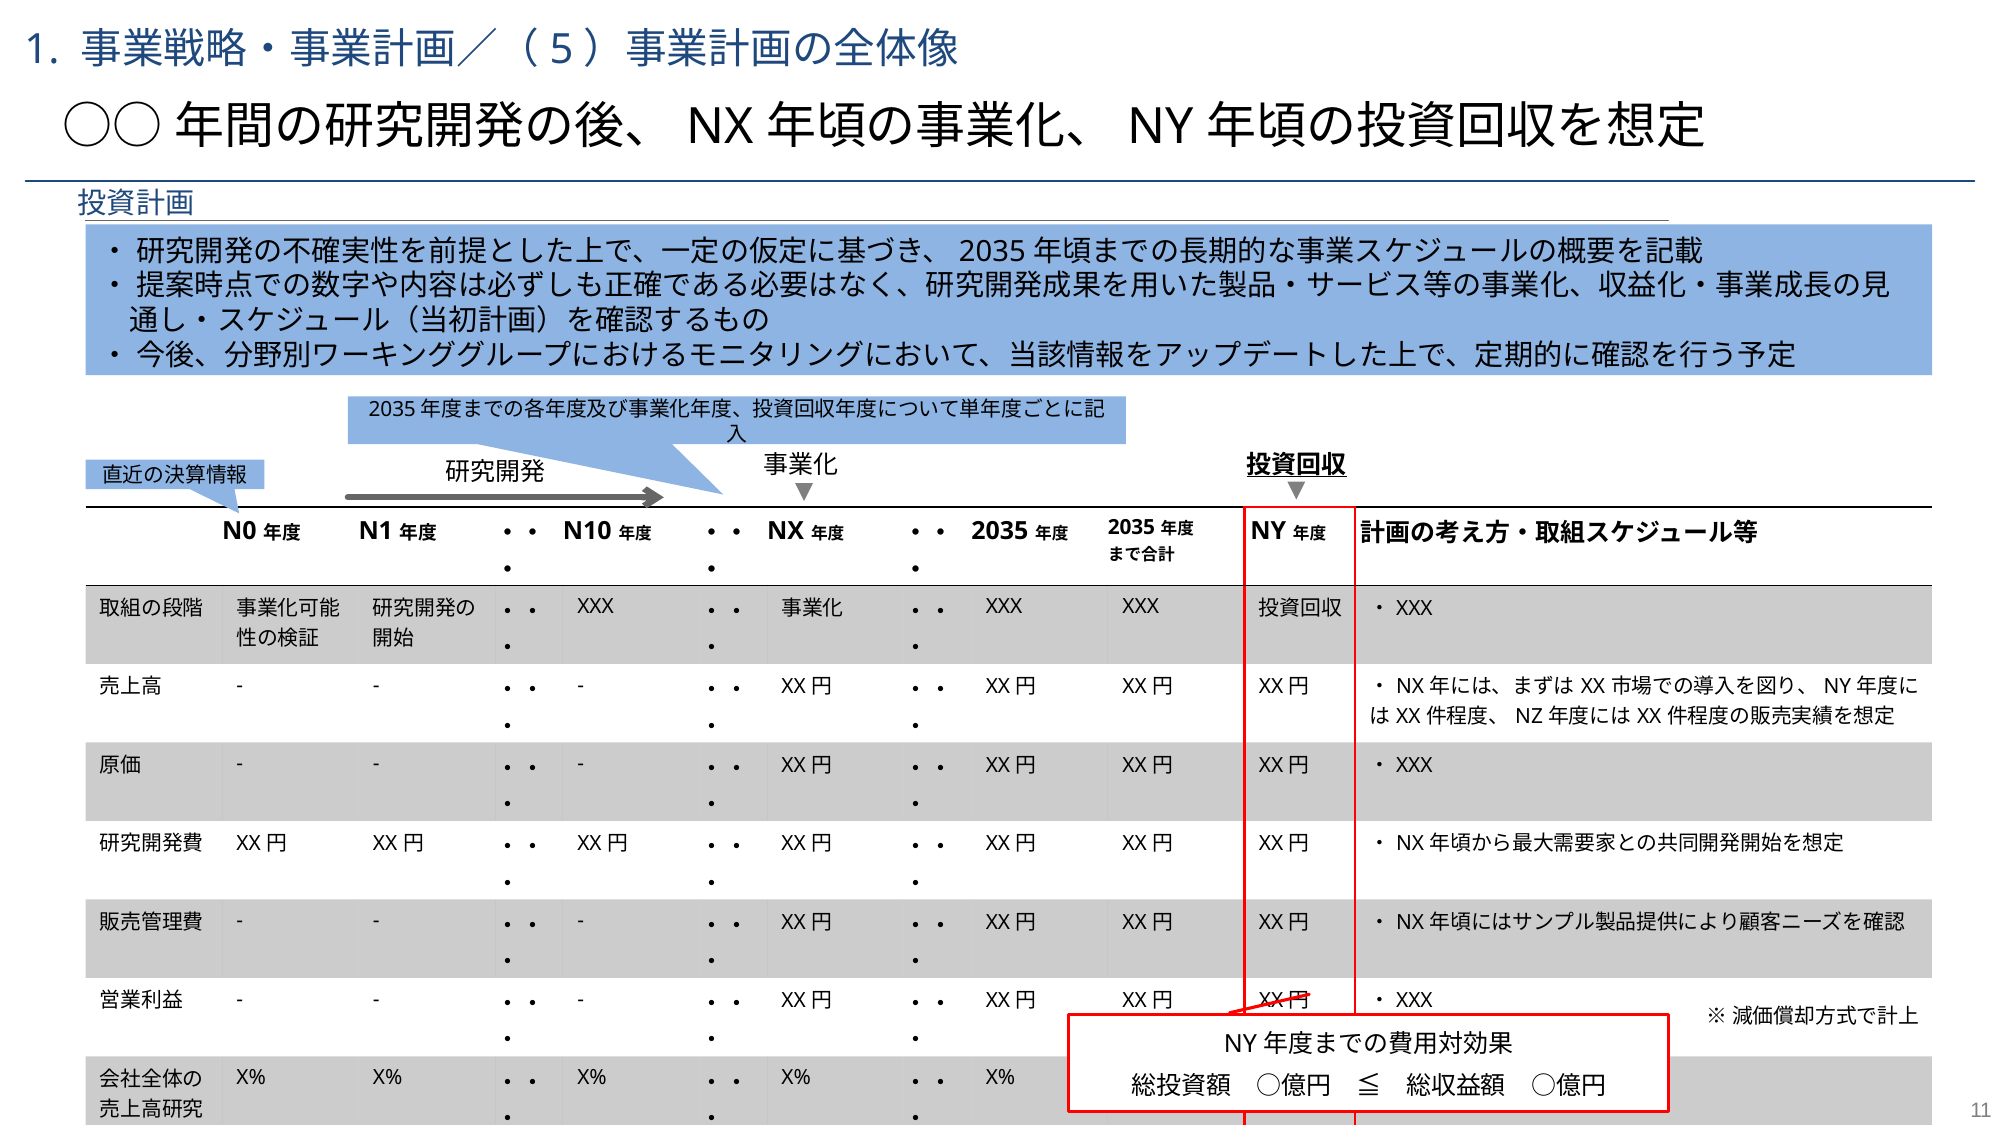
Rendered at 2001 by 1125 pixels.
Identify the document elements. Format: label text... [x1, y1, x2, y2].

table_cell XX円 [767, 664, 904, 742]
table_cell XX円 [1246, 978, 1354, 1014]
table_header 2035年度 まで合計 [1108, 508, 1243, 585]
table_cell XX円 [971, 821, 1108, 899]
table_cell XX円 [767, 978, 904, 1056]
table_cell - [222, 664, 359, 742]
table_cell ・NX年頃から最大需要家との共同開発開始を想定 [1356, 821, 1932, 899]
text_box 投資回収 [1231, 426, 1344, 501]
table_cell - [563, 664, 699, 742]
table_cell ・・・ [495, 821, 563, 899]
table_cell ・・・ [699, 899, 767, 978]
table_cell ・・・ [904, 664, 971, 742]
table_cell - [563, 978, 699, 1056]
table_cell 研究開発の開始 [359, 586, 495, 664]
text_box 事業化 [748, 446, 861, 501]
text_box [62, 184, 1669, 221]
table_cell 事業化可能性の検証 [222, 586, 359, 664]
table_cell 売上高 [86, 664, 222, 742]
table_cell - [563, 899, 699, 978]
table_cell XX円 [563, 821, 699, 899]
table_cell ・XXX [1356, 1056, 1932, 1125]
table_cell XX円 [971, 664, 1108, 742]
table_cell ・NX年頃にはサンプル製品提供により顧客ニーズを確認 [1356, 899, 1932, 978]
table_cell ・・・ [699, 586, 767, 664]
text_box NY年度までの費用対効果 総投資額 ○億円 ≦ 総収益額 ○億円 [1068, 993, 1669, 1113]
text_box [1286, 480, 1306, 501]
table_cell - [359, 742, 495, 821]
table_header 計画の考え方・取組スケジュール等 [1356, 508, 1932, 585]
table_cell 販売管理費 [86, 899, 222, 978]
table_cell X% [971, 1056, 1108, 1125]
table_cell - [222, 742, 359, 821]
text_box ・ 研究開発の不確実性を前提とした上で、一定の仮定に基づき、2035年頃までの長期的な事業スケジュールの概要を記載 ・ 提案時点での数字や内容は必ずしも正確である必要はなく、研究開発成果を用いた製品・サービス等の事業化、収益化・事業成長の見通し・スケジュール（当初計画）を確認するもの ・ 今後、分野別ワーキンググループにおけるモニタリングにおいて、当該情報をアップデートした上で、定期的に確認を行う予定 [85, 223, 1933, 376]
table_cell XX円 [1246, 664, 1354, 742]
table_cell - [359, 978, 495, 1056]
table_cell ・・・ [904, 742, 971, 821]
table_header N1年度 [359, 508, 495, 585]
text_box ※減価償却方式で計上 [1691, 991, 1933, 1039]
table_cell 投資回収 [1246, 586, 1354, 664]
text_box 研究開発 [430, 498, 582, 508]
table_cell ・・・ [495, 664, 563, 742]
table_header 2035年度 [971, 508, 1108, 585]
table_cell ・・・ [699, 1056, 767, 1125]
table_cell XX円 [767, 742, 904, 821]
table_cell XX円 [1108, 821, 1243, 899]
table_cell ・・・ [904, 899, 971, 978]
table_cell XXX [563, 586, 699, 664]
table_header NY年度 [1246, 508, 1354, 585]
table_cell ・・・ [495, 978, 563, 1056]
table_cell X% [767, 1056, 904, 1125]
table_cell 取組の段階 [86, 586, 222, 664]
table_header ・・・ [904, 508, 971, 585]
table_cell ・・・ [699, 742, 767, 821]
table_cell XX円 [1246, 821, 1354, 899]
table_cell XX円 [1246, 899, 1354, 978]
table_cell 営業利益 [86, 978, 222, 1056]
text_box ○○年間の研究開発の後、NX年頃の事業化、NY年頃の投資回収を想定 [62, 100, 1908, 155]
table_cell XX円 [222, 821, 359, 899]
table_cell 研究開発費 [86, 821, 222, 899]
table_cell XXX [1108, 586, 1243, 664]
table_cell XX円 [971, 899, 1108, 978]
table_cell ・・・ [904, 586, 971, 664]
table_cell X% [359, 1056, 495, 1125]
table_header ・・・ [699, 508, 767, 585]
text_box 2035年度までの各年度及び事業化年度、投資回収年度について単年度ごとに記入 [346, 395, 1127, 496]
table_cell XXX [971, 586, 1108, 664]
table_header N0年度 [222, 508, 359, 585]
table_cell XX円 [767, 821, 904, 899]
table_cell XX円 [1108, 899, 1243, 978]
table_cell - [359, 899, 495, 978]
table_cell ・・・ [495, 586, 563, 664]
table_cell 原価 [86, 742, 222, 821]
table_cell 事業化 [767, 586, 904, 664]
table_cell XX円 [1108, 664, 1243, 742]
table_cell XX円 [1246, 742, 1354, 821]
table_cell ・・・ [495, 899, 563, 978]
text_box 直近の決算情報 [84, 458, 266, 515]
table_cell ・・・ [495, 742, 563, 821]
table_cell X% [1246, 1113, 1354, 1125]
text_box 研究開発 [430, 446, 582, 496]
text_box 1. 事業戦略・事業計画／（5）事業計画の全体像 [24, 28, 1818, 74]
table_header N10年度 [563, 508, 699, 585]
table_cell XX円 [359, 821, 495, 899]
text_box [794, 482, 814, 502]
table_cell ・XXX [1356, 742, 1932, 821]
table_cell ・XXX [1356, 978, 1932, 1056]
table_cell ・・・ [904, 978, 971, 1056]
table_cell 会社全体の 売上高研究開発費比率 [86, 1056, 222, 1125]
table_cell XX円 [971, 978, 1108, 1056]
table_cell ・・・ [904, 1056, 971, 1125]
table_cell ・・・ [495, 1056, 563, 1125]
table_header ・・・ [495, 508, 563, 585]
table_header NX年度 [767, 508, 904, 585]
table_cell XXX [1108, 1113, 1243, 1125]
table_cell ・・・ [699, 821, 767, 899]
table_cell ・・・ [904, 821, 971, 899]
table_cell XX円 [767, 899, 904, 978]
table_cell - [359, 664, 495, 742]
table_cell XX円 [971, 742, 1108, 821]
table_cell XX円 [1108, 742, 1243, 821]
table_cell - [222, 978, 359, 1056]
table_cell ・XXX [1356, 586, 1932, 664]
table_cell ・・・ [699, 664, 767, 742]
table_cell X% [222, 1056, 359, 1125]
table_cell ・・・ [699, 978, 767, 1056]
table_cell X% [563, 1056, 699, 1125]
table_cell XX円 [1108, 978, 1243, 1014]
table_cell - [563, 742, 699, 821]
table_cell ・NX年には、まずはXX市場での導入を図り、NY年度にはXX件程度、NZ年度にはXX件程度の販売実績を想定 [1356, 664, 1932, 742]
table_header [86, 508, 222, 585]
table_cell - [222, 899, 359, 978]
